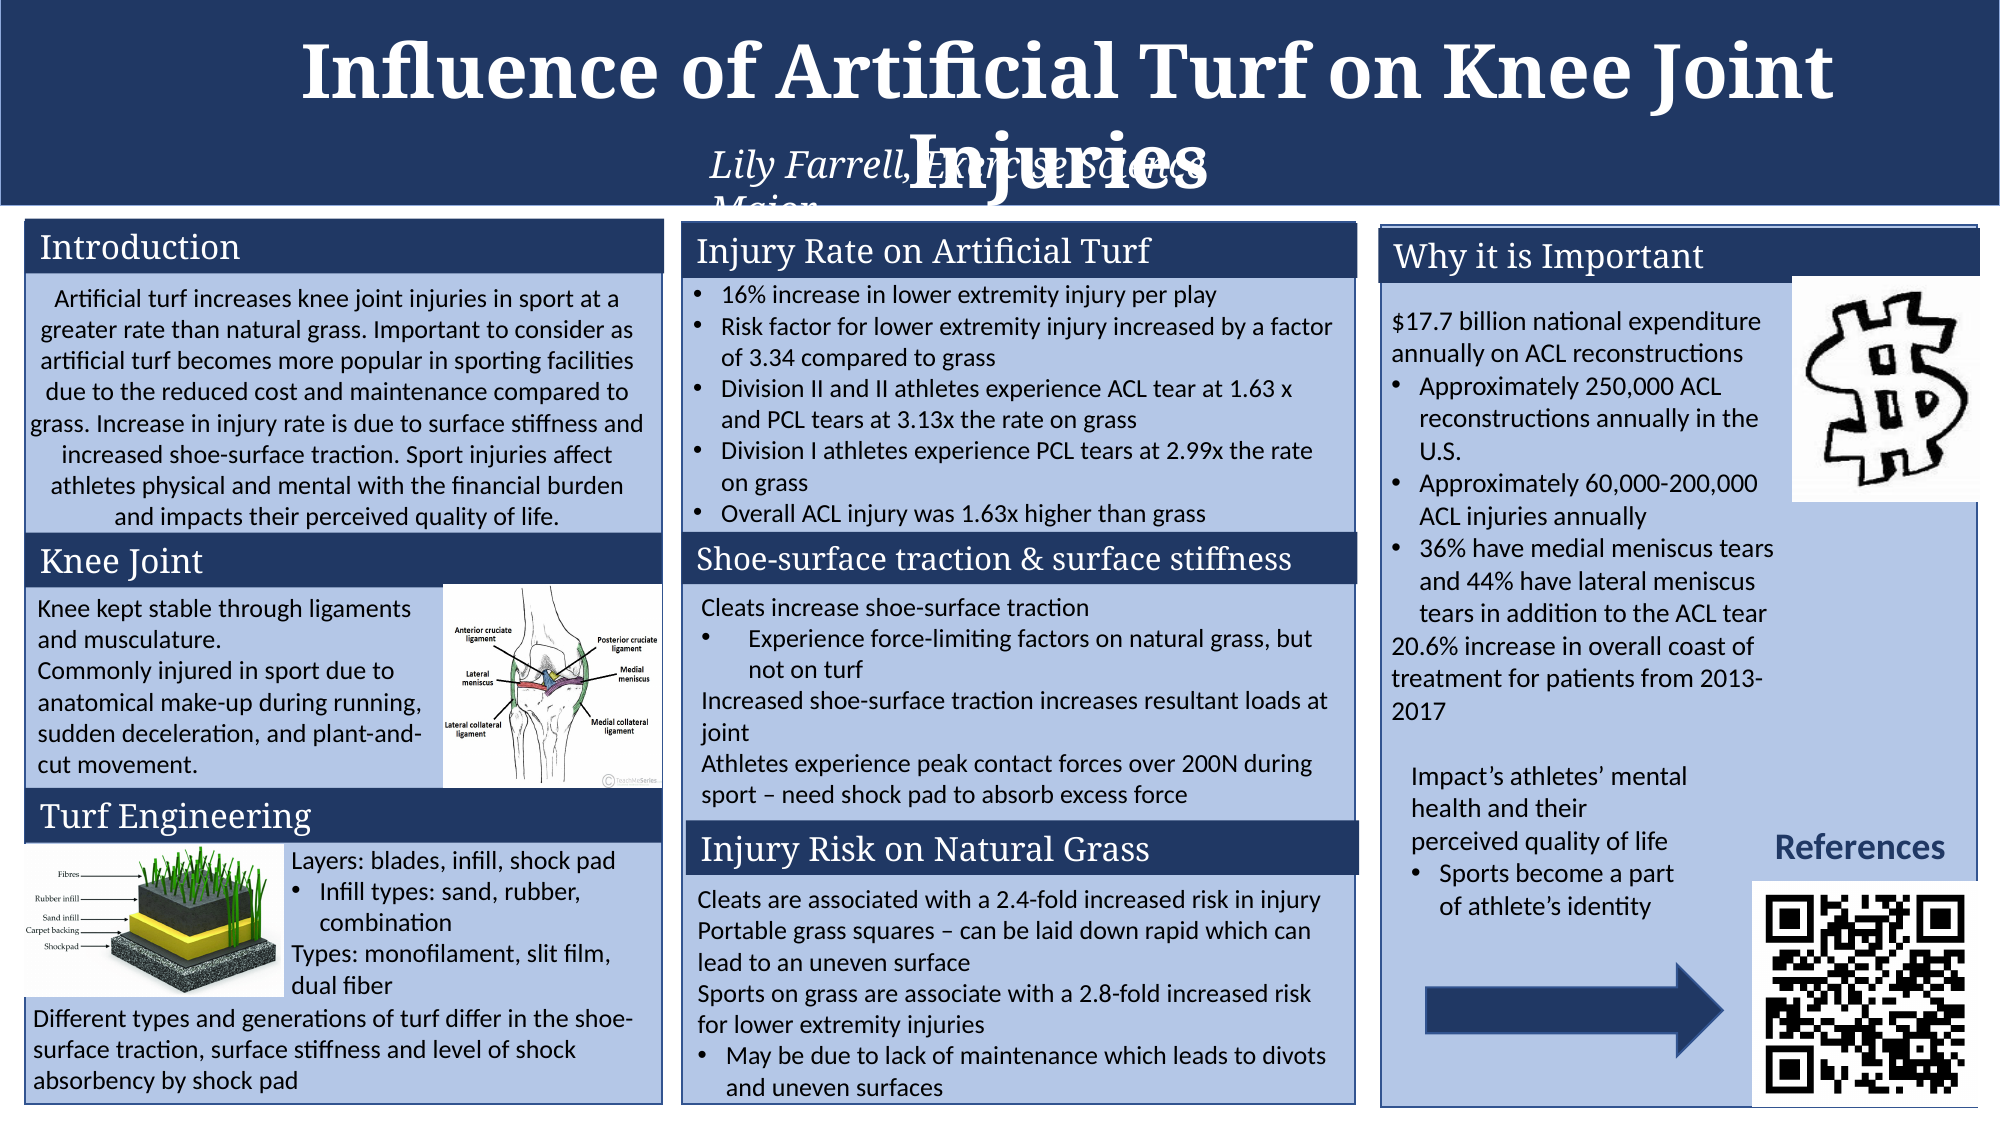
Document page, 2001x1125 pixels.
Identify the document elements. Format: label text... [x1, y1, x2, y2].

text_box Knee Joint [24, 532, 662, 584]
text_box Artificial turf increases knee joint injuries in sport at a greater rate than natural grass. Important to consider as artificial turf becomes more popular in sporting facilities due to the reduced cost and maintenance compared to grass. Increase in injury rate is due to surface stiffness and increased shoe-surface traction. Sport injuries affect athletes physical and mental with the financial burden and impacts their perceived quality of life. [15, 273, 661, 539]
text_box Introduction [24, 218, 665, 274]
text_box Injury Risk on Natural Grass [685, 820, 1360, 875]
text_box Knee kept stable through ligaments and musculature. Commonly injured in sport due to anatomical make-up during running, sudden deceleration, and plant-and-cut movement. [22, 583, 460, 786]
text_box Layers: blades, infill, shock pad Infill types: sand, rubber, combination Types: monofilament, slit film, dual fiber [276, 835, 666, 1007]
text_box Cleats increase shoe-surface traction Experience force-limiting factors on natural grass, but not on turf Increased shoe-surface traction increases resultant loads at joint Athletes experience peak contact forces over 200N during sport – need shock pad to absorb excess force [686, 582, 1352, 817]
text_box [1380, 502, 1978, 1108]
text_box Influence of Artificial Turf on Knee Joint Injuries [138, 16, 2000, 212]
picture [24, 844, 284, 997]
text_box Cleats are associated with a 2.4-fold increased risk in injury Portable grass squares – can be laid down rapid which can lead to an uneven surface Sports on grass are associate with a 2.8-fold increased risk for lower extremity injuries May be due to lack of maintenance which leads to divots and uneven surfaces [682, 875, 1350, 1109]
text_box Turf Engineering [24, 787, 662, 843]
text_box Different types and generations of turf differ in the shoe-surface traction, surface stiffness and level of shock absorbency by shock pad [18, 993, 662, 1103]
text_box Why it is Important [1378, 228, 1980, 283]
picture [443, 584, 662, 788]
text_box [0, 0, 2000, 206]
text_box Injury Rate on Artificial Turf [681, 223, 1358, 278]
text_box Impact’s athletes’ mental health and their perceived quality of life Sports become a part of athlete’s identity [1396, 750, 1708, 928]
text_box [1425, 961, 1725, 1059]
text_box [1380, 224, 1978, 228]
text_box [681, 585, 1356, 1105]
text_box Shoe-surface traction & surface stiffness [681, 531, 1358, 585]
picture [1792, 276, 1980, 502]
text_box [1380, 283, 1792, 295]
text_box $17.7 billion national expenditure annually on ACL reconstructions Approximately 250,000 ACL reconstructions annually in the U.S. Approximately 60,000-200,000 ACL injuries annually 36% have medial meniscus tears and 44% have lateral meniscus tears in addition to the ACL tear 20.6% increase in overall coast of treatment for patients from 2013-2017 [1376, 295, 1803, 763]
picture [1752, 881, 1978, 1107]
text_box [1352, 278, 1356, 531]
text_box References [1760, 814, 1982, 875]
text_box Lily Farrell, Exercise Science Major [695, 133, 1305, 221]
text_box 16% increase in lower extremity injury per play Risk factor for lower extremity injury increased by a factor of 3.34 compared to grass Division II and II athletes experience ACL tear at 1.63 x and PCL tears at 3.13x the rate on grass Division I athletes experience PCL tears at 2.99x the rate on grass Overall ACL injury was 1.63x higher than grass [678, 270, 1352, 535]
